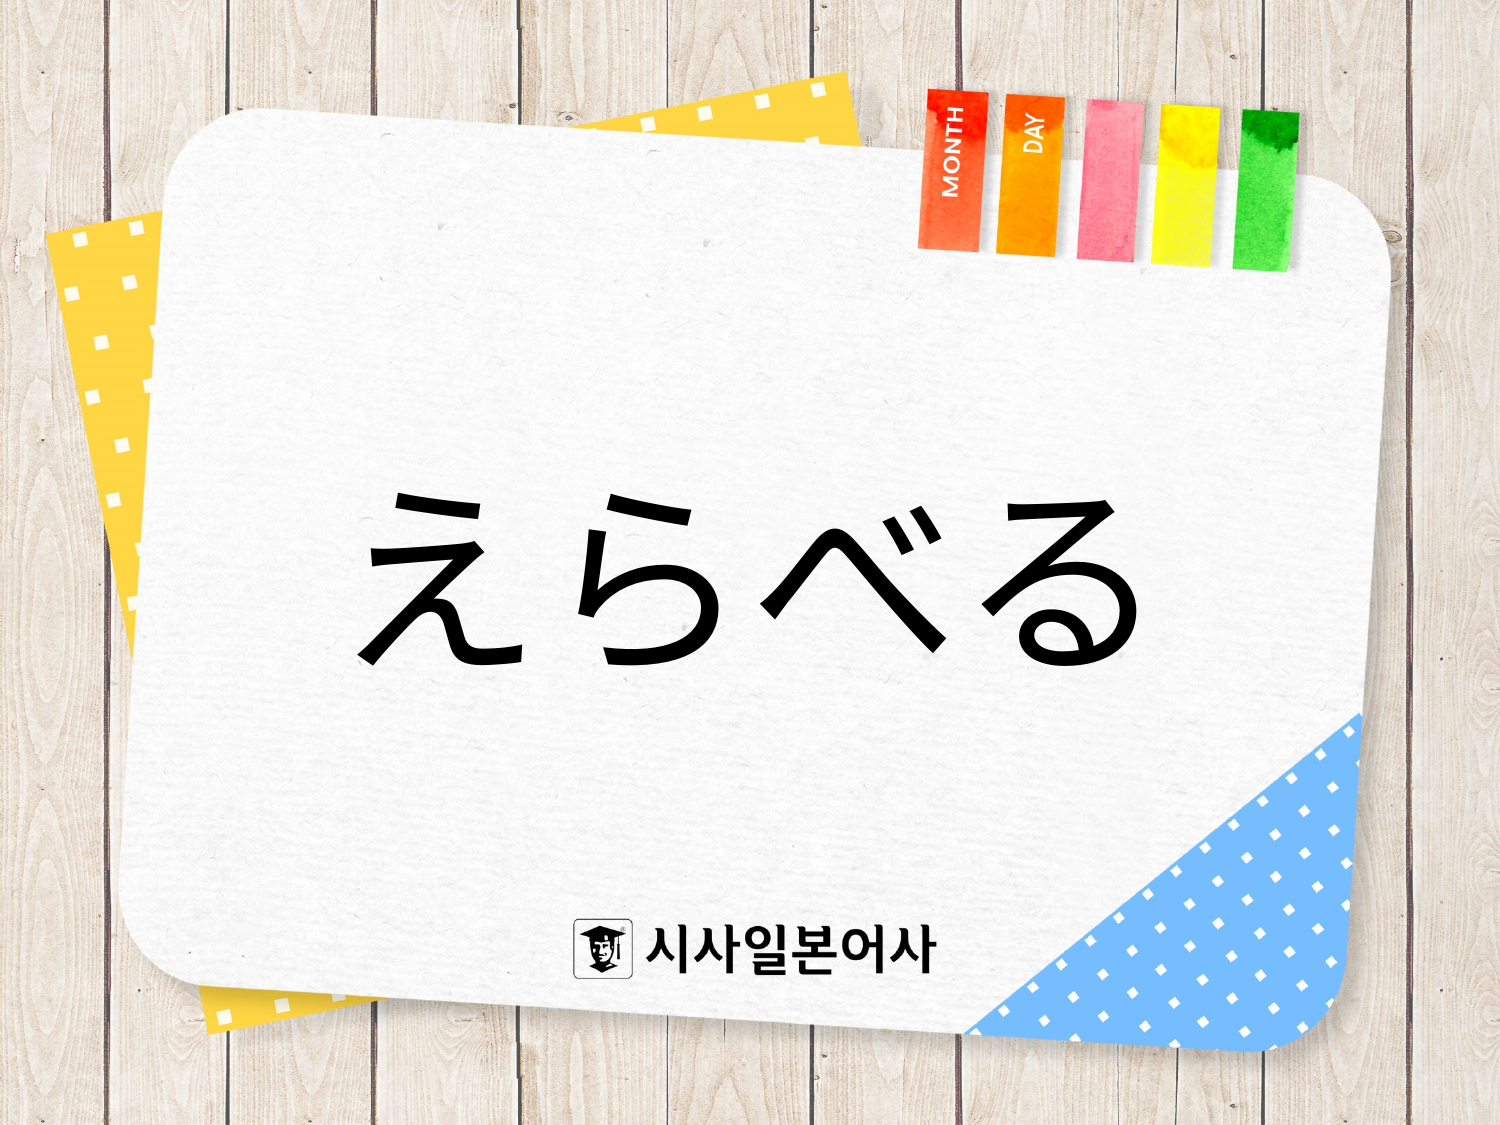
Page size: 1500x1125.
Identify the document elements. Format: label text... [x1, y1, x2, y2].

picture [0, 0, 1500, 1125]
title えらべる [75, 338, 1425, 811]
